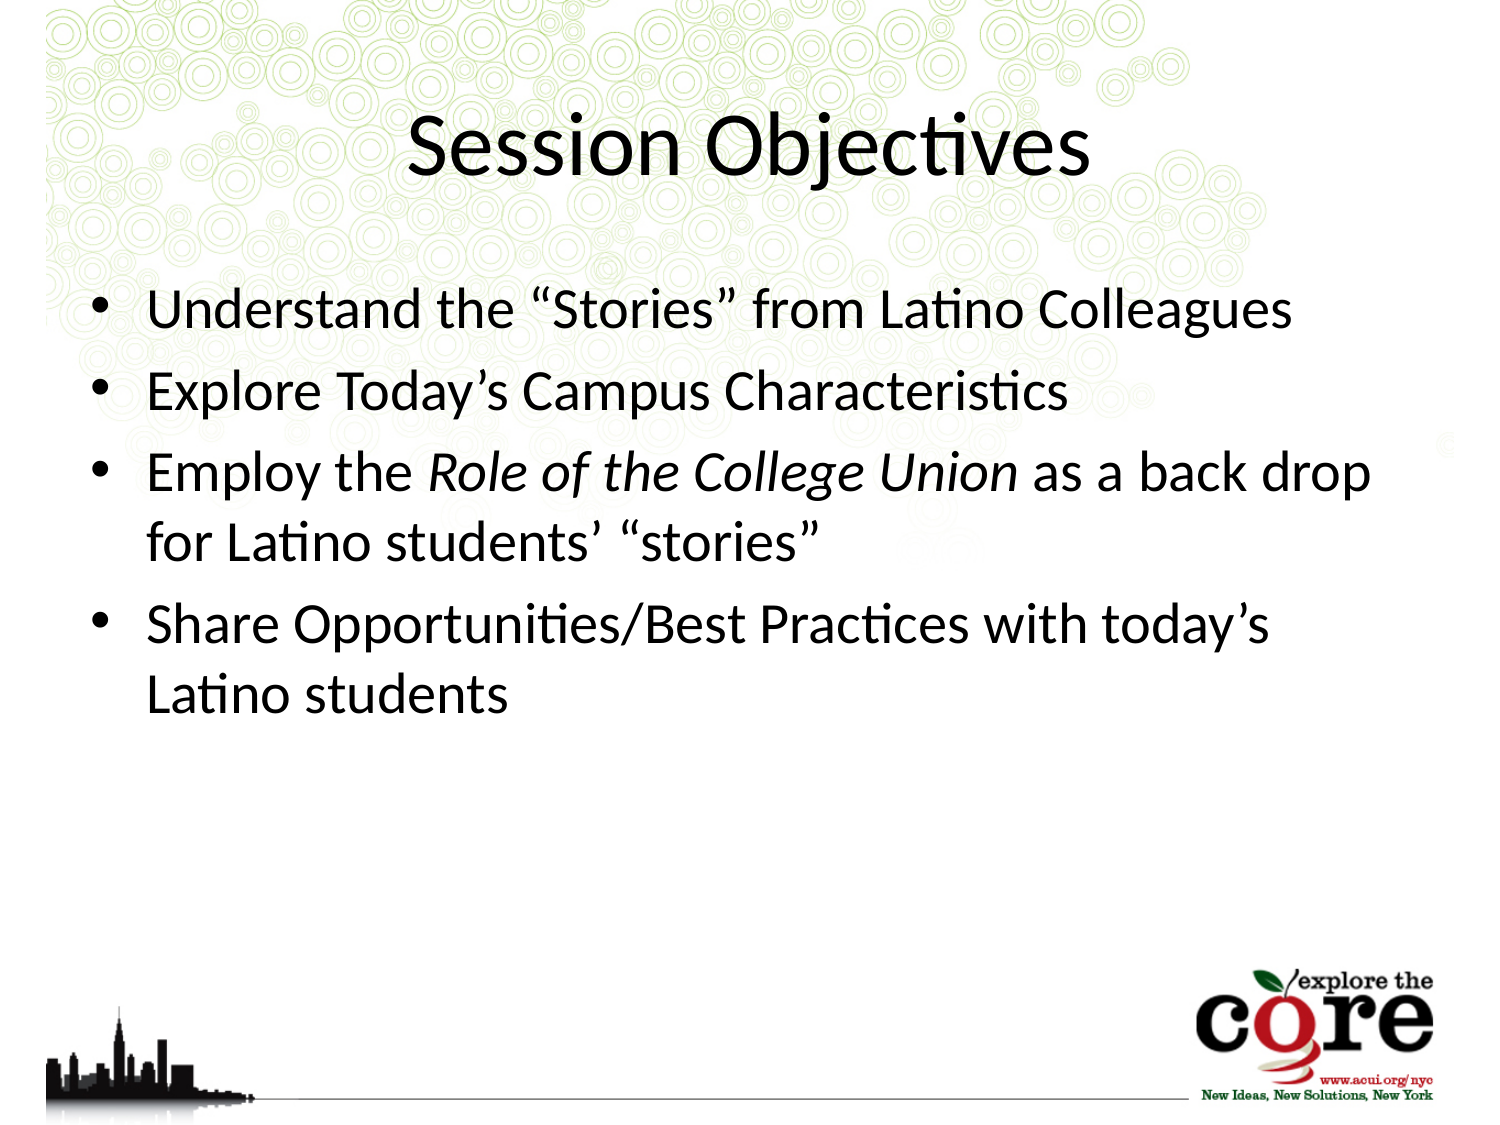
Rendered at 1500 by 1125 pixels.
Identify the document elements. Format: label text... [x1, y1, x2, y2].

list Understand the “Stories” from Latino Colleagues Explore Today’s Campus Characteristics Employ the Role of the College Union as a back drop for Latino students’ “stories” Share Opportunities/Best Practices with today’s Latino students [74, 262, 1426, 1006]
picture [46, 0, 1454, 1125]
title Session Objectives [74, 44, 1426, 233]
